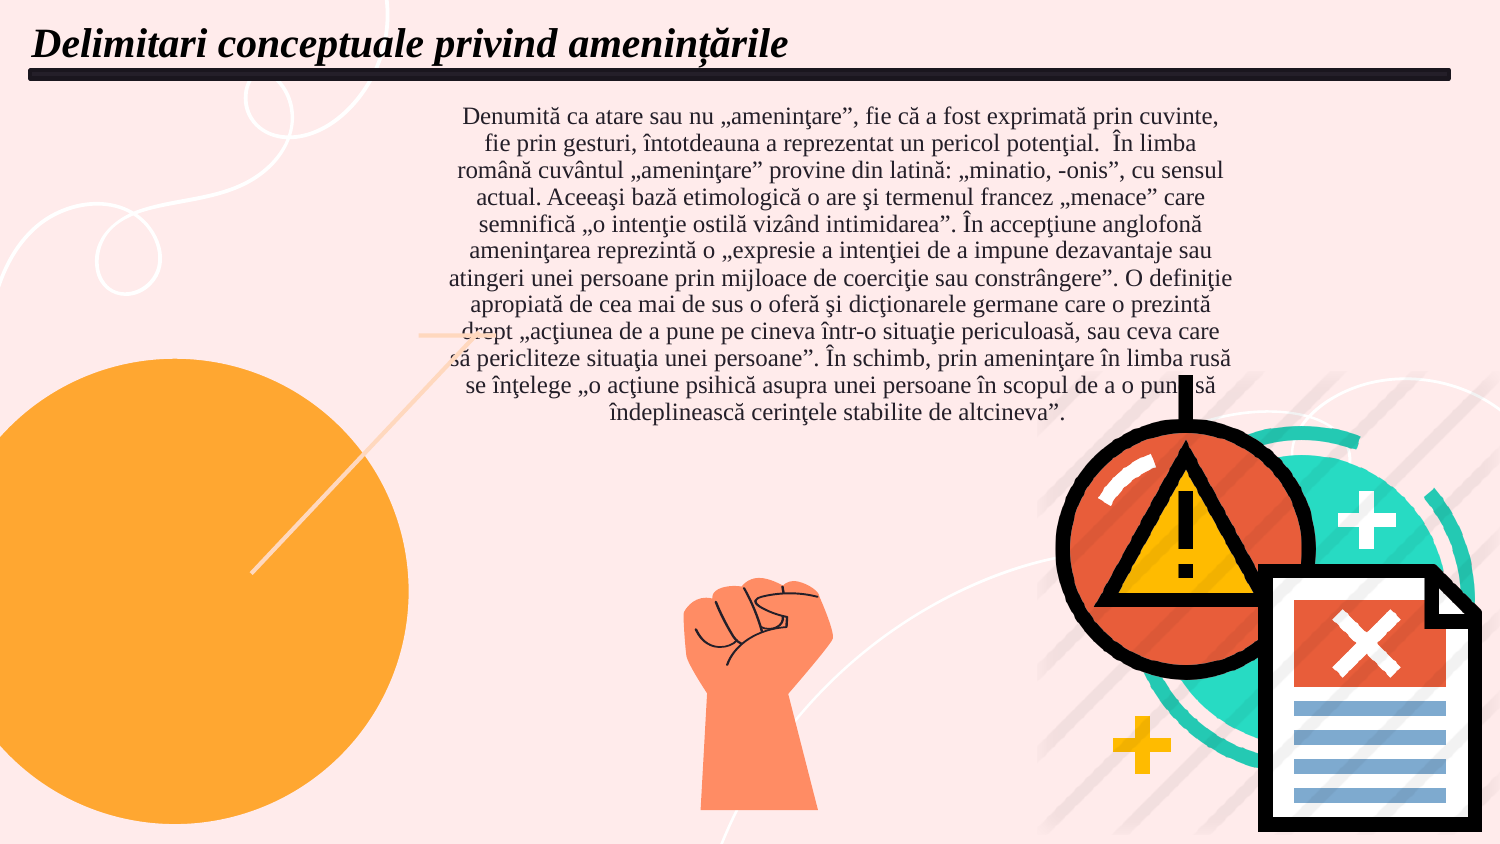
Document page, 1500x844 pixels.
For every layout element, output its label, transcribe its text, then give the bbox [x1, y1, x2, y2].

text_box Delimitari conceptuale privind amenințările [16, 8, 804, 60]
picture [1037, 371, 1500, 835]
text_box [1376, 68, 1451, 81]
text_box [0, 61, 1374, 844]
